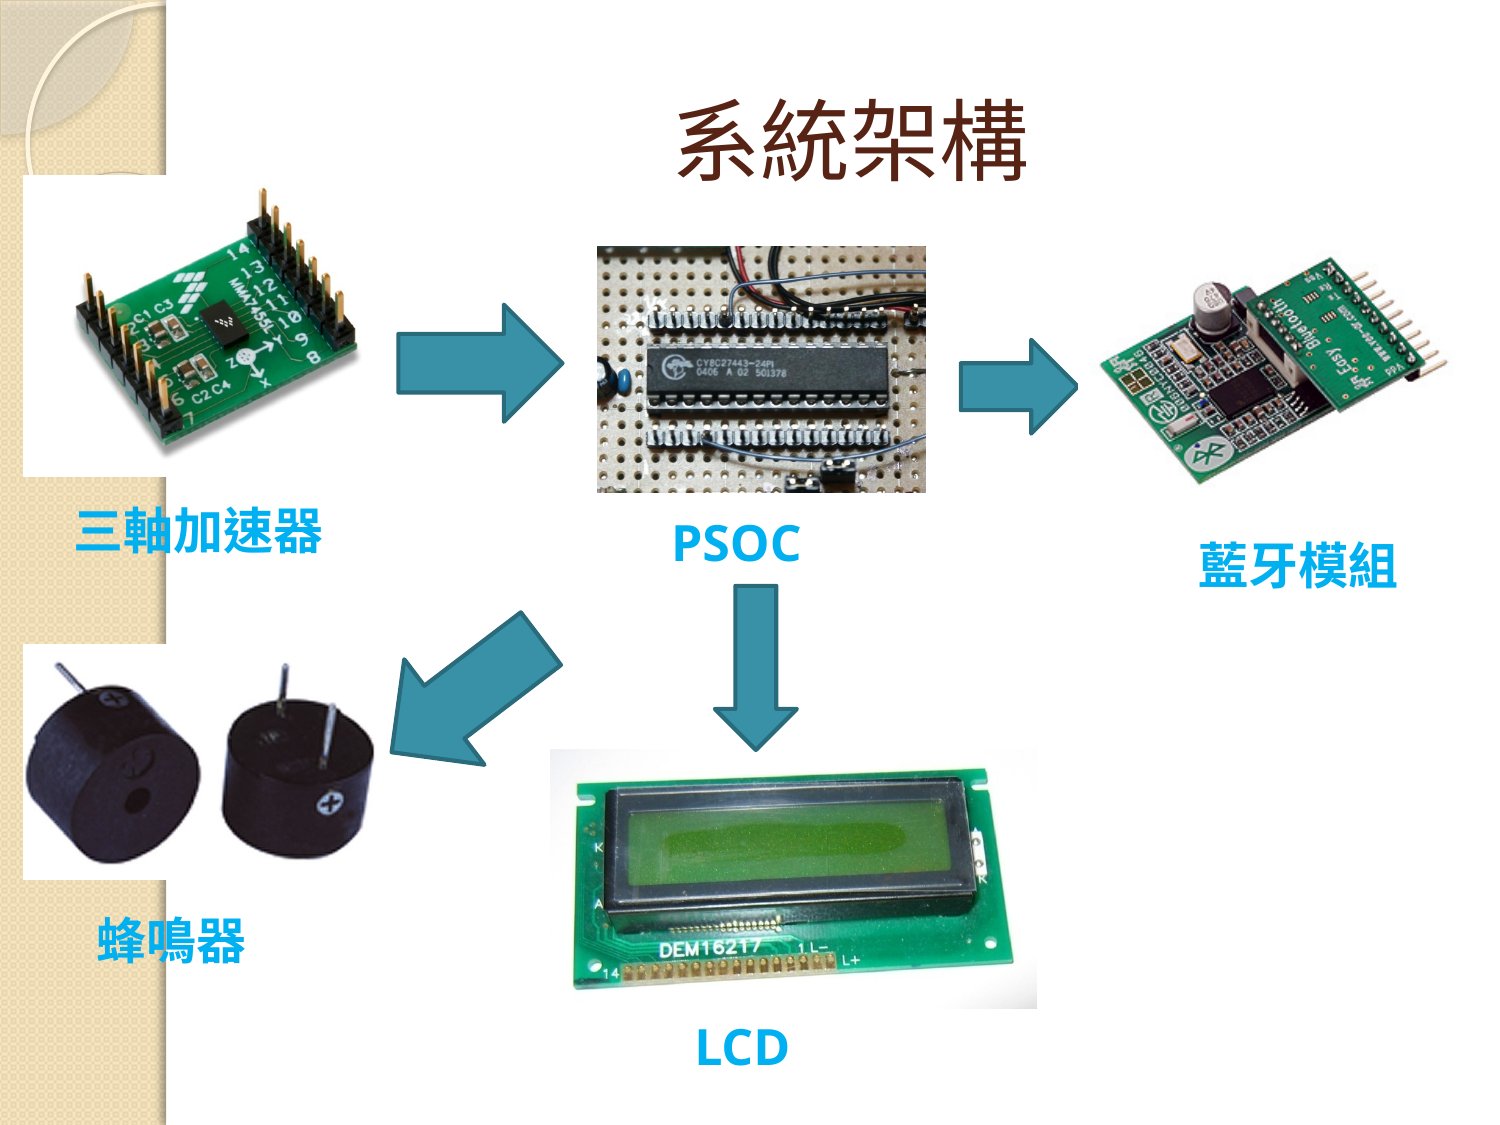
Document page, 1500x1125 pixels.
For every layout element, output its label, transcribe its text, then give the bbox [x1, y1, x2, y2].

text_box [958, 337, 1070, 436]
text_box 蜂鳴器 [82, 902, 375, 978]
picture [1077, 175, 1469, 567]
picture [550, 749, 1037, 1010]
picture [1313, 550, 1321, 565]
text_box 三軸加速器 [58, 492, 352, 567]
text_box [442, 199, 1070, 306]
text_box 藍牙模組 [1183, 578, 1430, 603]
text_box [442, 302, 565, 424]
picture [23, 175, 435, 477]
text_box LCD [679, 1021, 973, 1083]
picture [1263, 550, 1278, 560]
text_box [712, 583, 799, 746]
picture [1378, 550, 1387, 556]
picture [23, 644, 376, 880]
title 系統架構 [235, 45, 1466, 199]
text_box PSOC [656, 503, 950, 579]
picture [597, 245, 926, 493]
text_box [389, 610, 564, 767]
